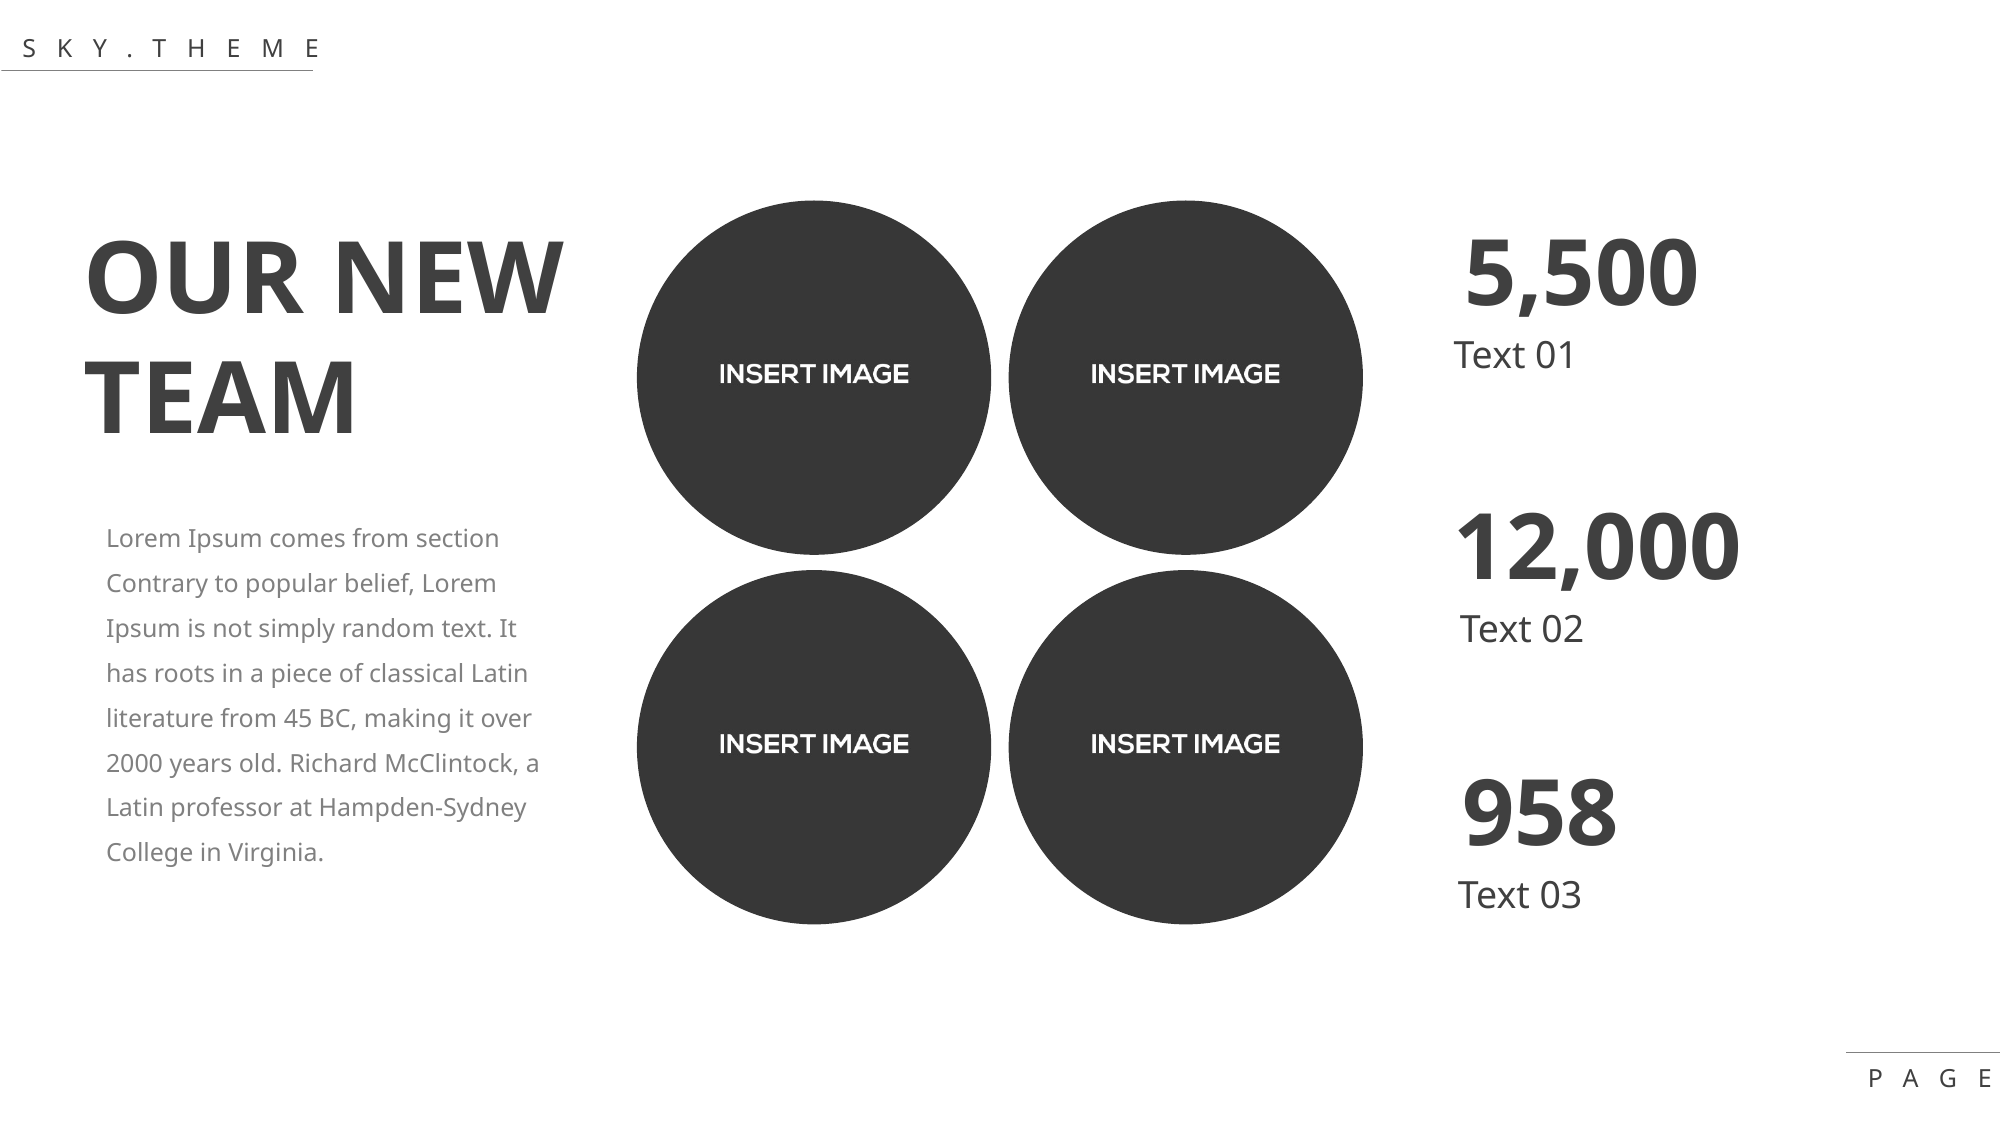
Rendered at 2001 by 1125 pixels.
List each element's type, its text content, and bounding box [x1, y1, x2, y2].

picture [1008, 570, 1363, 925]
text_box 12,000 [1439, 480, 1758, 606]
text_box OUR NEW TEAM [68, 206, 579, 461]
picture [1008, 200, 1363, 555]
text_box Text 03 [1443, 863, 1598, 924]
picture [636, 200, 992, 555]
text_box Lorem Ipsum comes from section Contrary to popular belief, Lorem Ipsum is not simply random text. It has roots in a piece of classical Latin literature from 45 BC, making it over 2000 years old. Richard McClintock, a Latin professor at Hampden-Sydney College in Virginia. [91, 500, 557, 875]
text_box Text 01 [1438, 323, 1593, 384]
text_box 958 [1447, 746, 1635, 872]
text_box 5,500 [1449, 206, 1716, 331]
picture [636, 570, 992, 925]
text_box Text 02 [1445, 597, 1600, 658]
